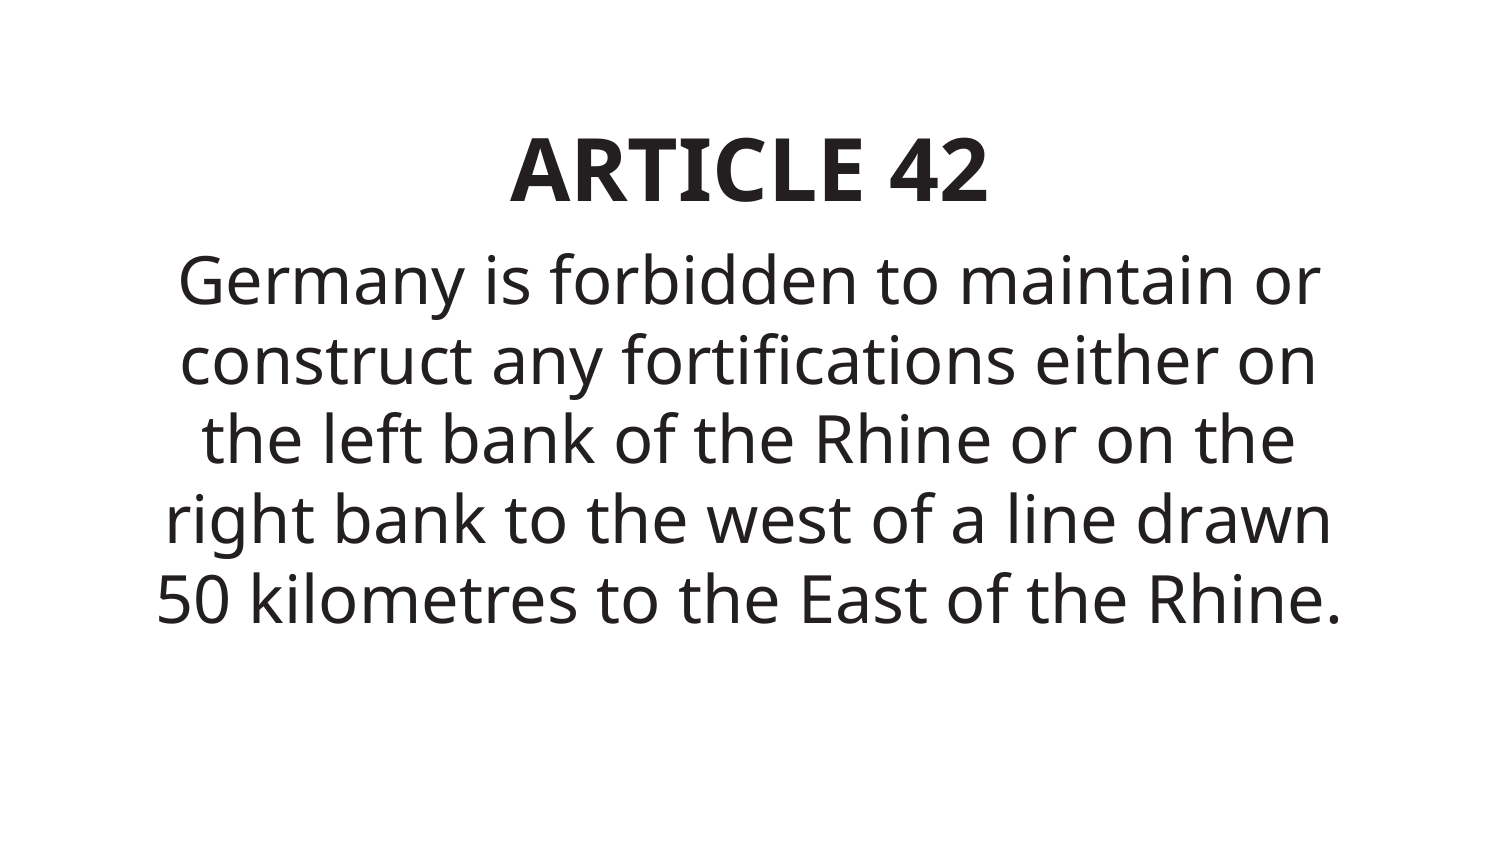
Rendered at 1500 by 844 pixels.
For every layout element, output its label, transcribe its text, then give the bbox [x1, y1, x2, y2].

text_box ARTICLE 42 [209, 71, 1291, 219]
text_box Germany is forbidden to maintain or construct any fortifications either on the left bank of the Rhine or on the right bank to the west of a line drawn 50 kilometres to the East of the Rhine. [146, 237, 1353, 638]
